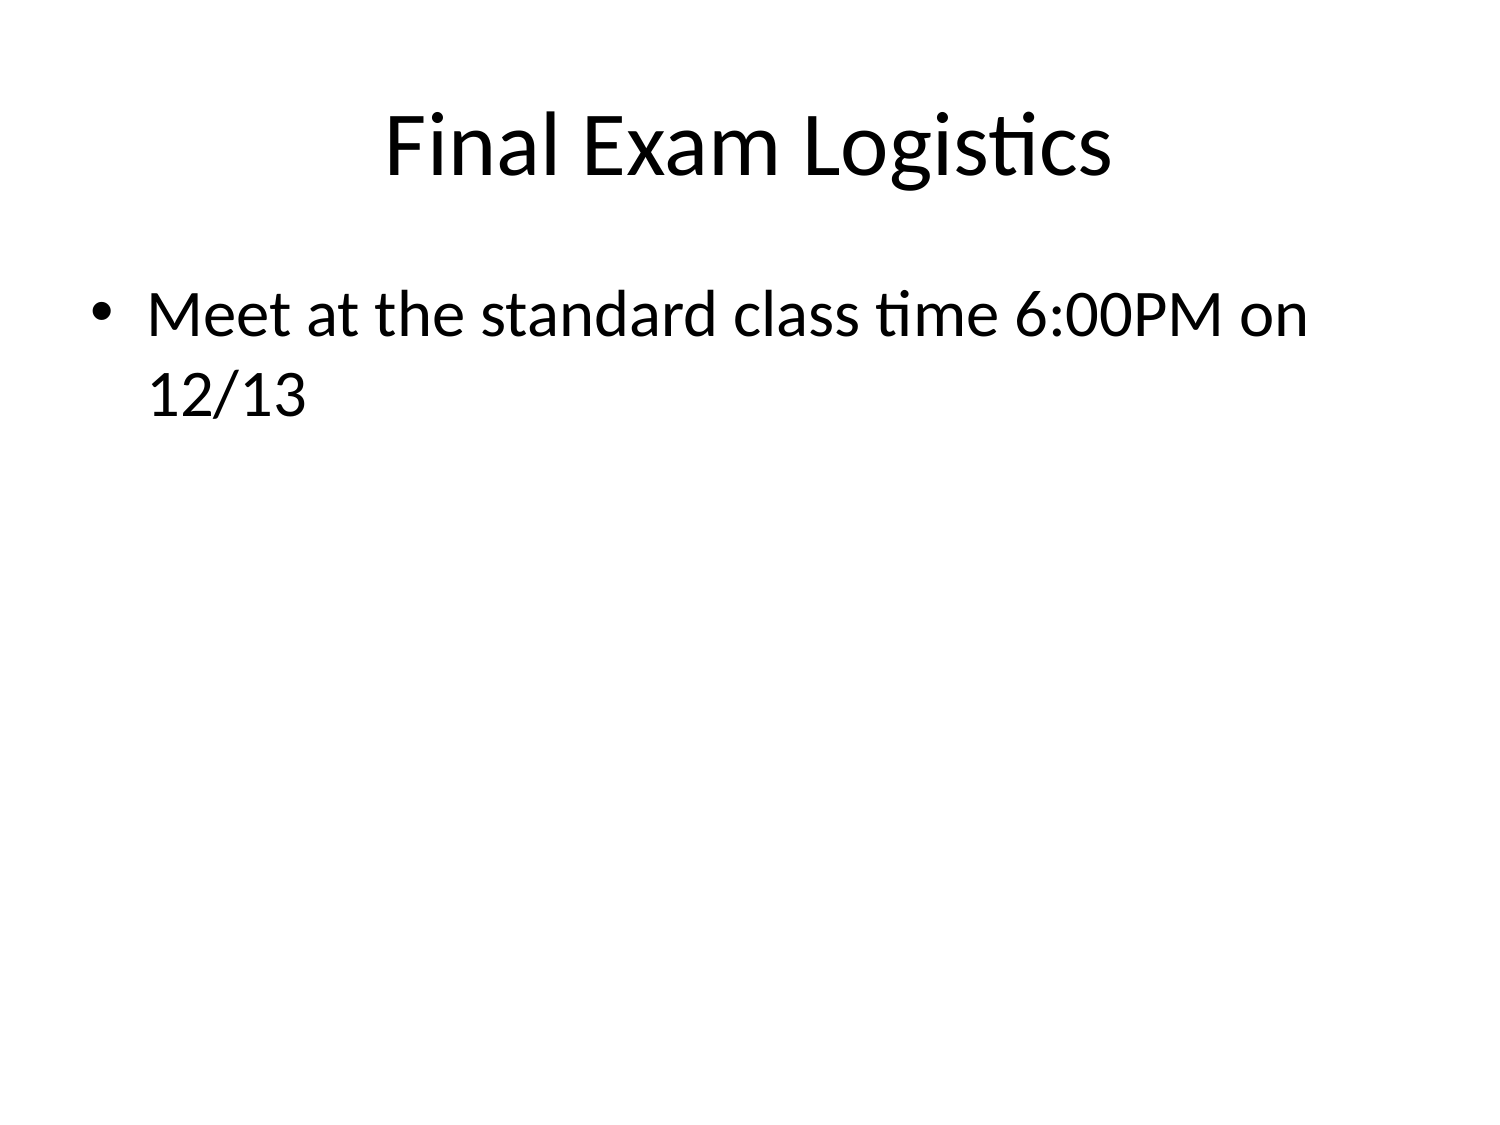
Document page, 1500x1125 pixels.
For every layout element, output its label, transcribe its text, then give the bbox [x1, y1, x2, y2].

title Final Exam Logistics [75, 45, 1425, 233]
list Meet at the standard class time 6:00PM on 12/13 [75, 262, 1425, 1005]
